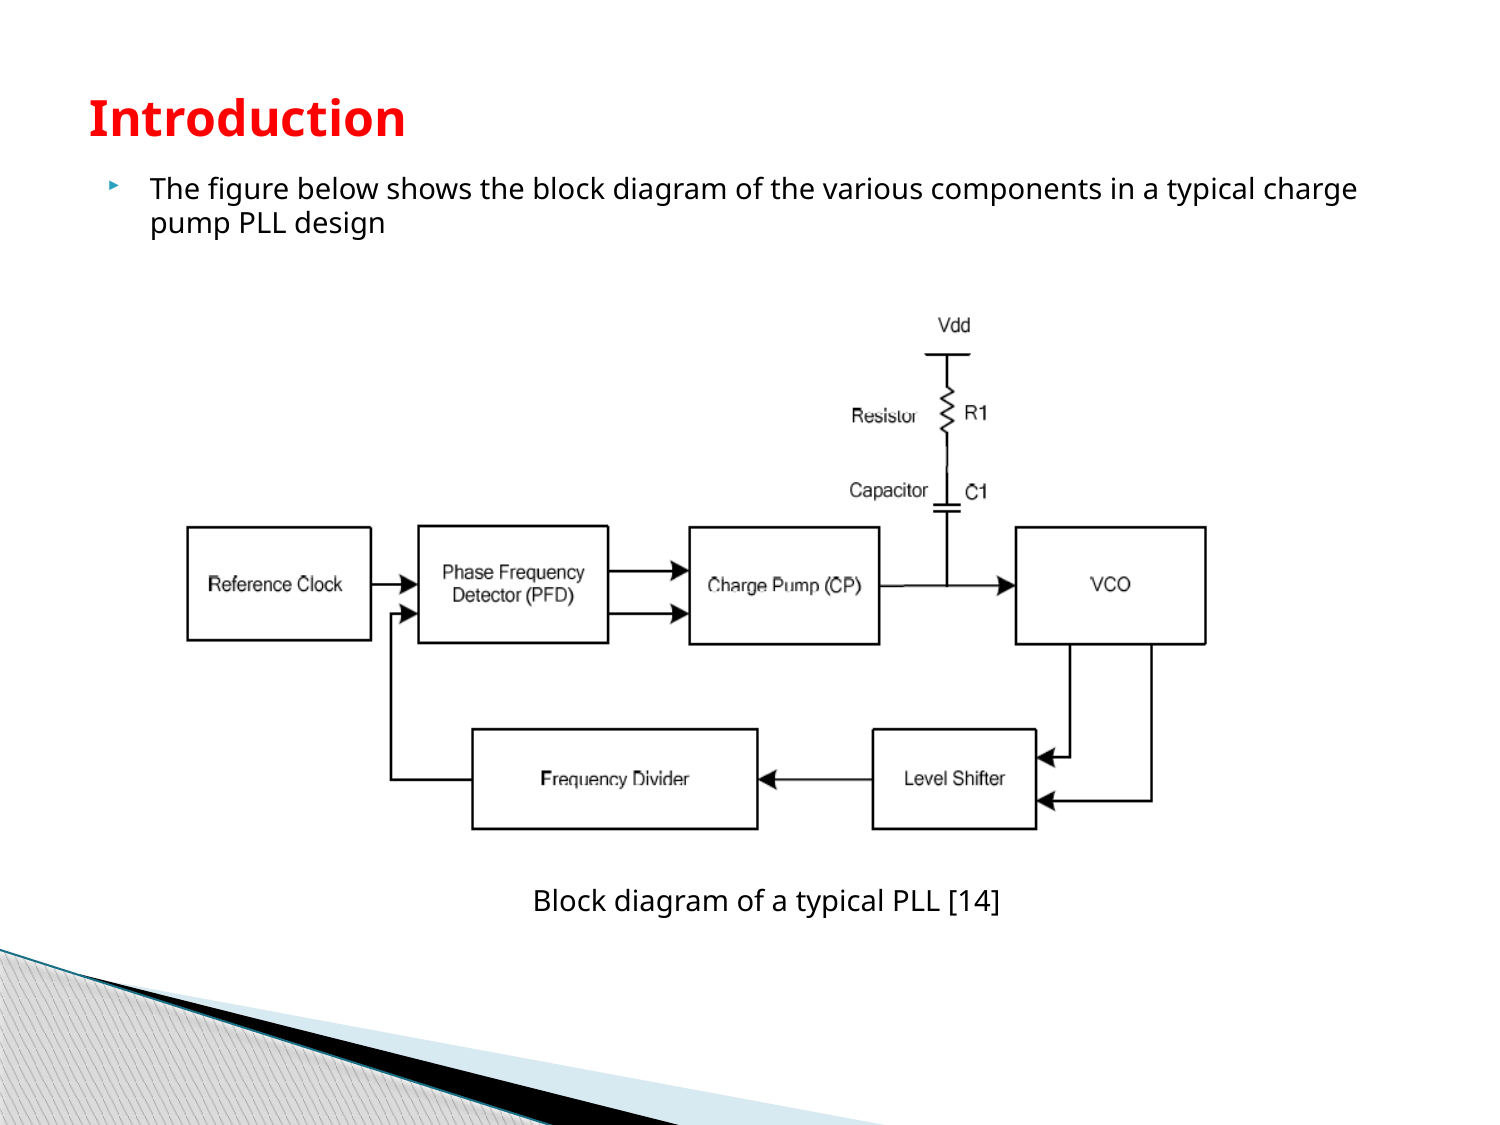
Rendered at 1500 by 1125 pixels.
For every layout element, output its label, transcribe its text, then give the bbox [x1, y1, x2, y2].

picture [120, 299, 1296, 849]
list The figure below shows the block diagram of the various components in a typical charge pump PLL design [75, 188, 1425, 986]
text_box Block diagram of a typical PLL [14] [499, 874, 1088, 938]
title Introduction [75, 45, 1425, 188]
